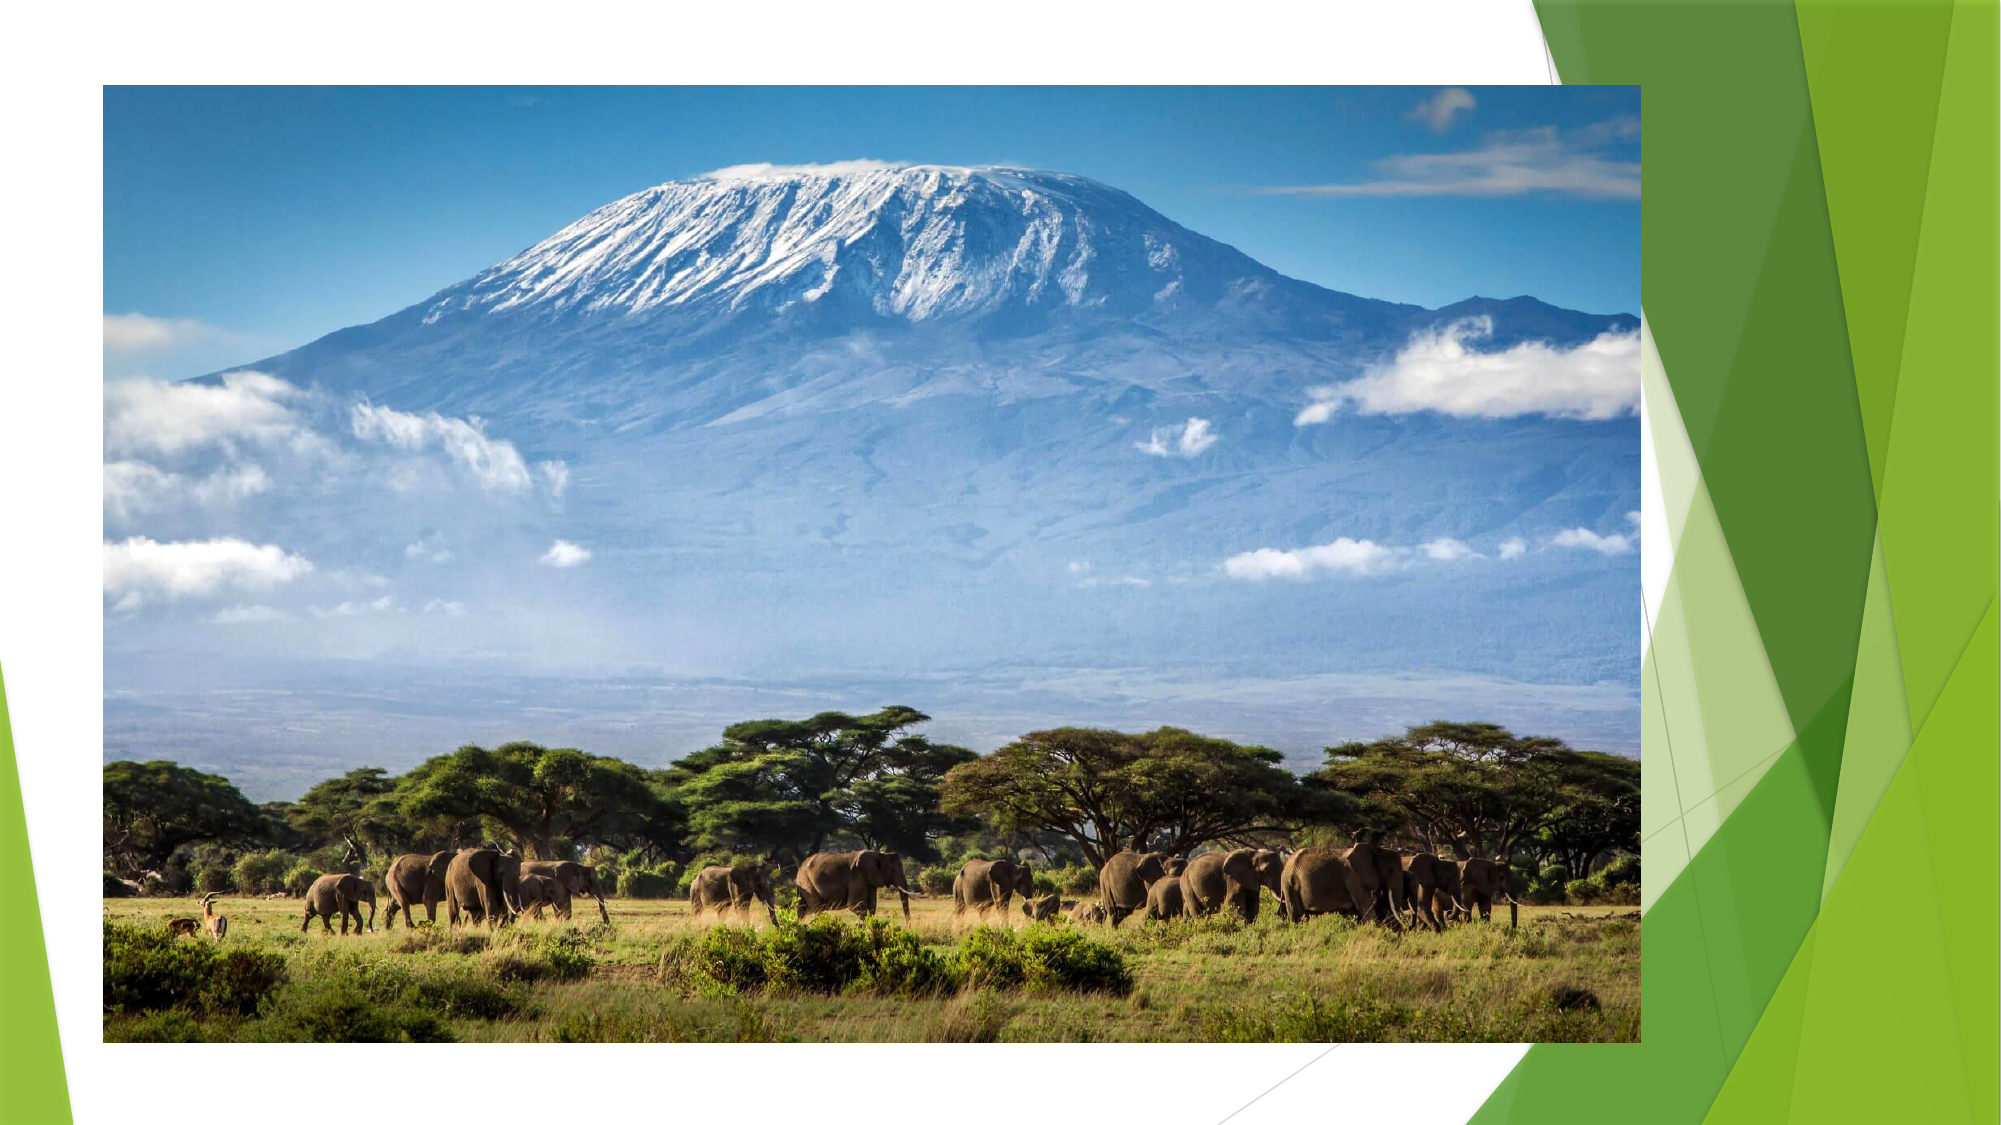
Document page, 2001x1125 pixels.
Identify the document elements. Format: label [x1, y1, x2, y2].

list [102, 85, 1642, 1044]
